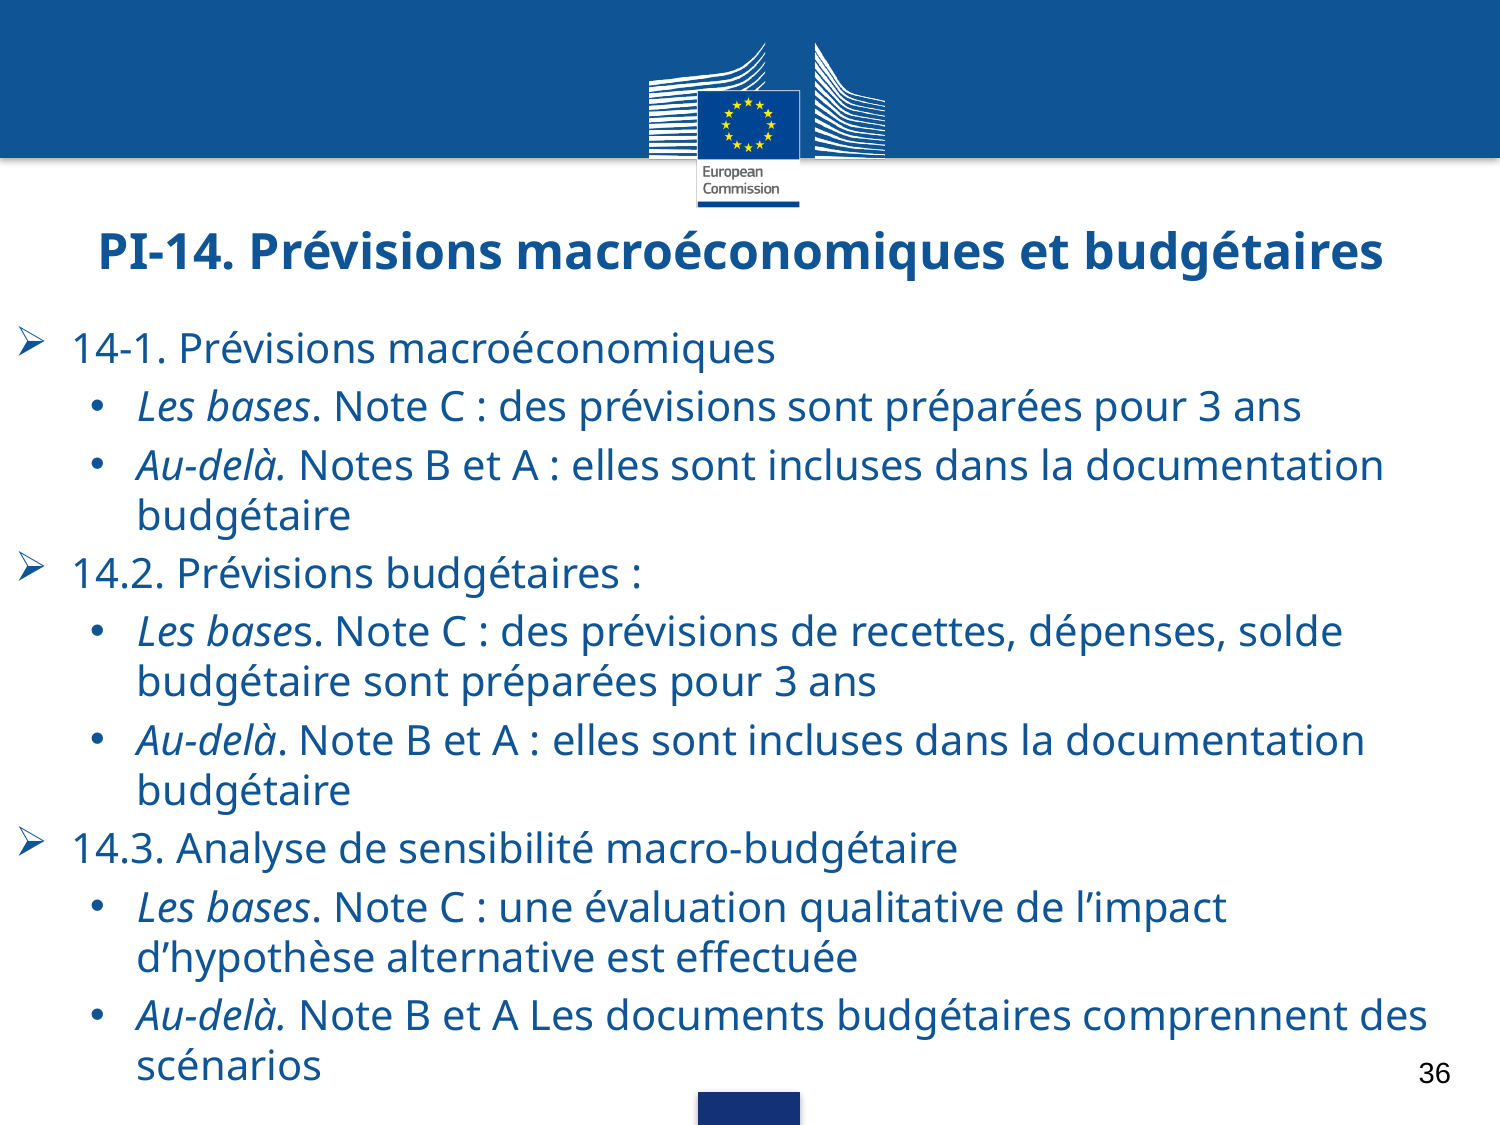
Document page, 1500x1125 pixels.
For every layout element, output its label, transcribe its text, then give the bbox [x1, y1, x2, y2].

slide_number 36 [1115, 1046, 1467, 1125]
title PI-14. Prévisions macroéconomiques et budgétaires [0, 172, 1500, 327]
picture [649, 42, 885, 172]
list 14-1. Prévisions macroéconomiques Les bases. Note C : des prévisions sont préparées pour 3 ans Au-delà. Notes B et A : elles sont incluses dans la documentation budgétaire 14.2. Prévisions budgétaires : Les bases. Note C : des prévisions de recettes, dépenses, solde budgétaire sont préparées pour 3 ans Au-delà. Note B et A : elles sont incluses dans la documentation budgétaire 14.3. Analyse de sensibilité macro-budgétaire Les bases. Note C : une évaluation qualitative de l’impact d’hypothèse alternative est effectuée Au-delà. Note B et A Les documents budgétaires comprennent des scénarios [0, 314, 1483, 906]
